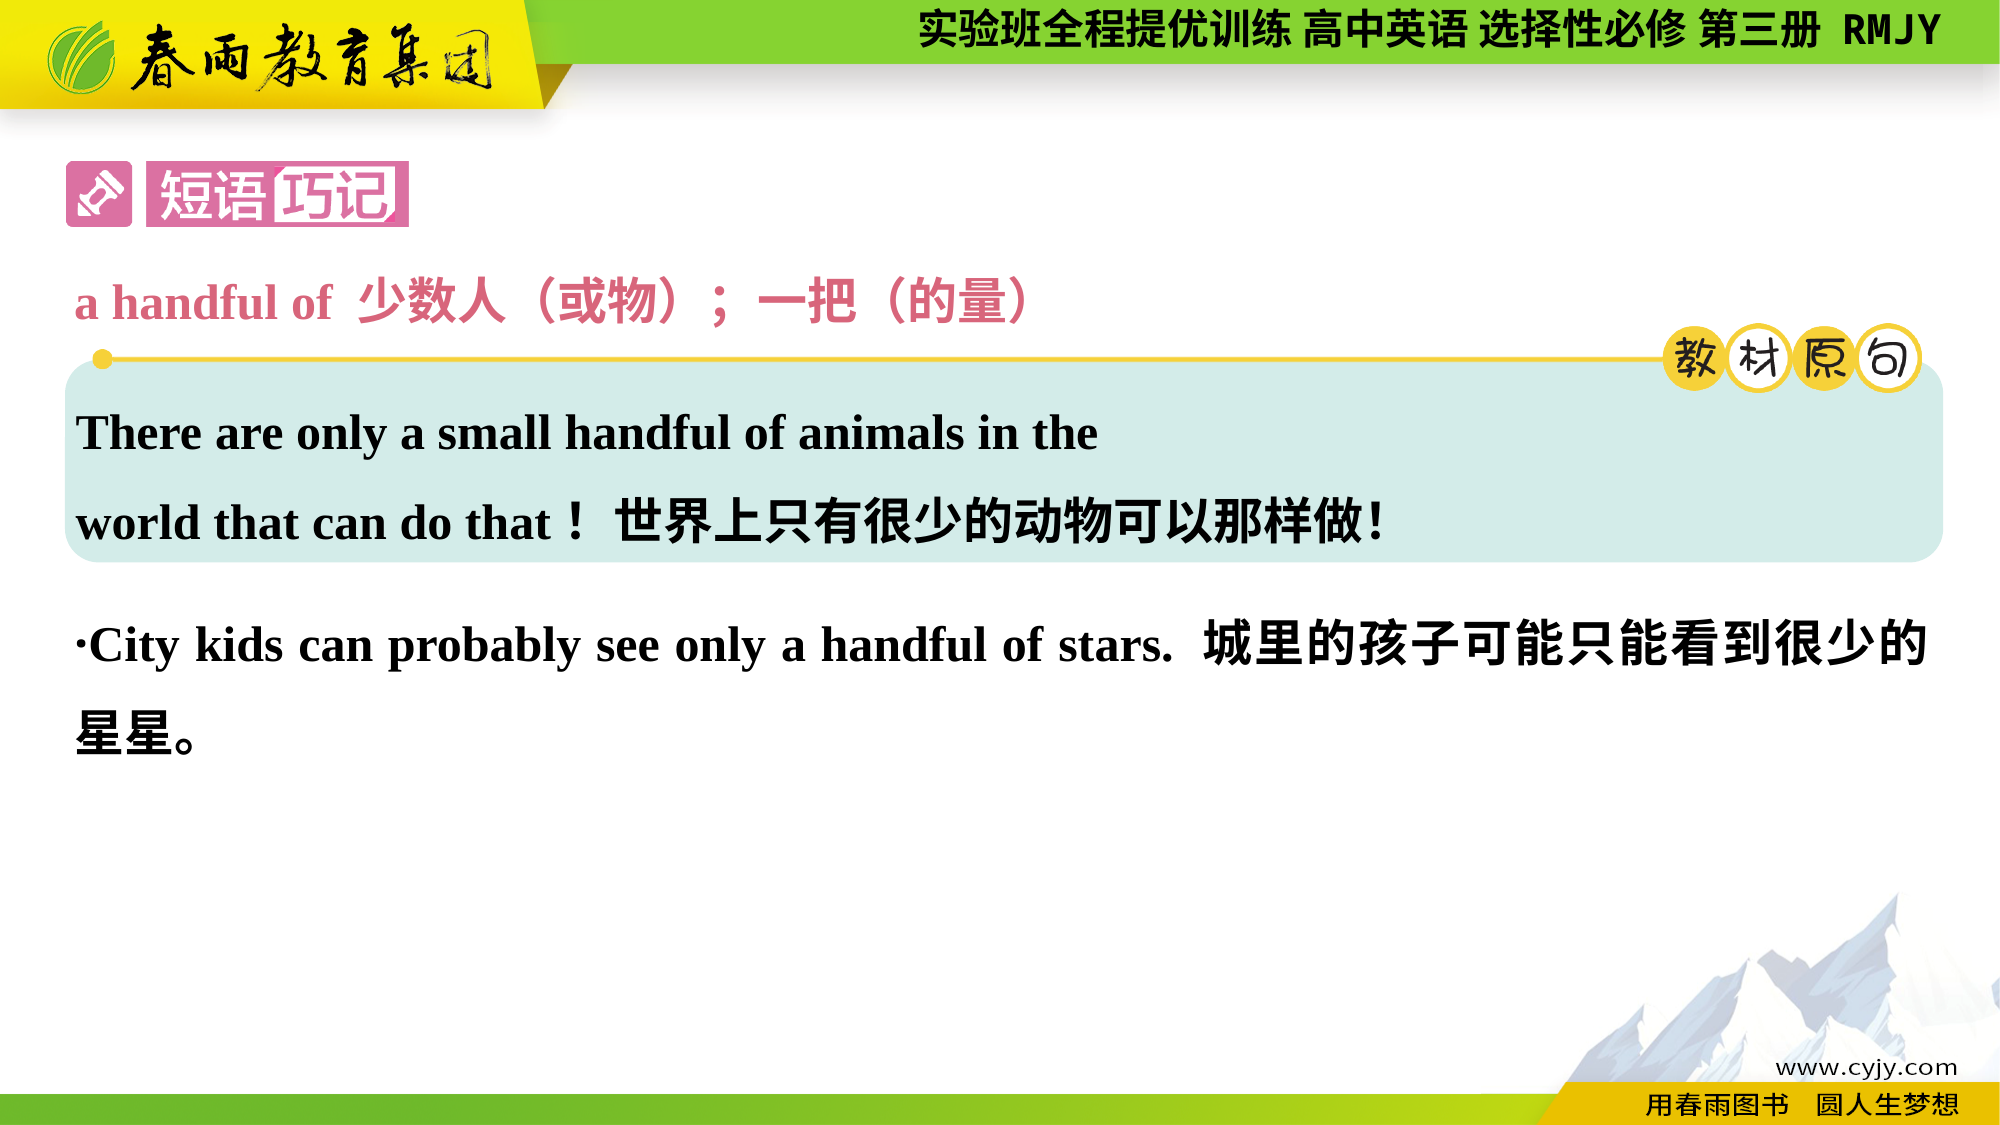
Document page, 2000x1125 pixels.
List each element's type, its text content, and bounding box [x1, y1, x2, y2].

list a handful of 少数人（或物）；一把（的量） [59, 231, 1944, 327]
picture [0, 0, 2000, 1125]
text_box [92, 323, 1923, 422]
text_box ·City kids can probably see only a handful of stars. 城里的孩子可能只能看到很少的星星。 [59, 574, 1944, 770]
text_box There are only a small handful of animals in the world that can do that！世界上只有很少的动物可以那样做！ [60, 362, 1945, 558]
text_box [82, 558, 1927, 563]
